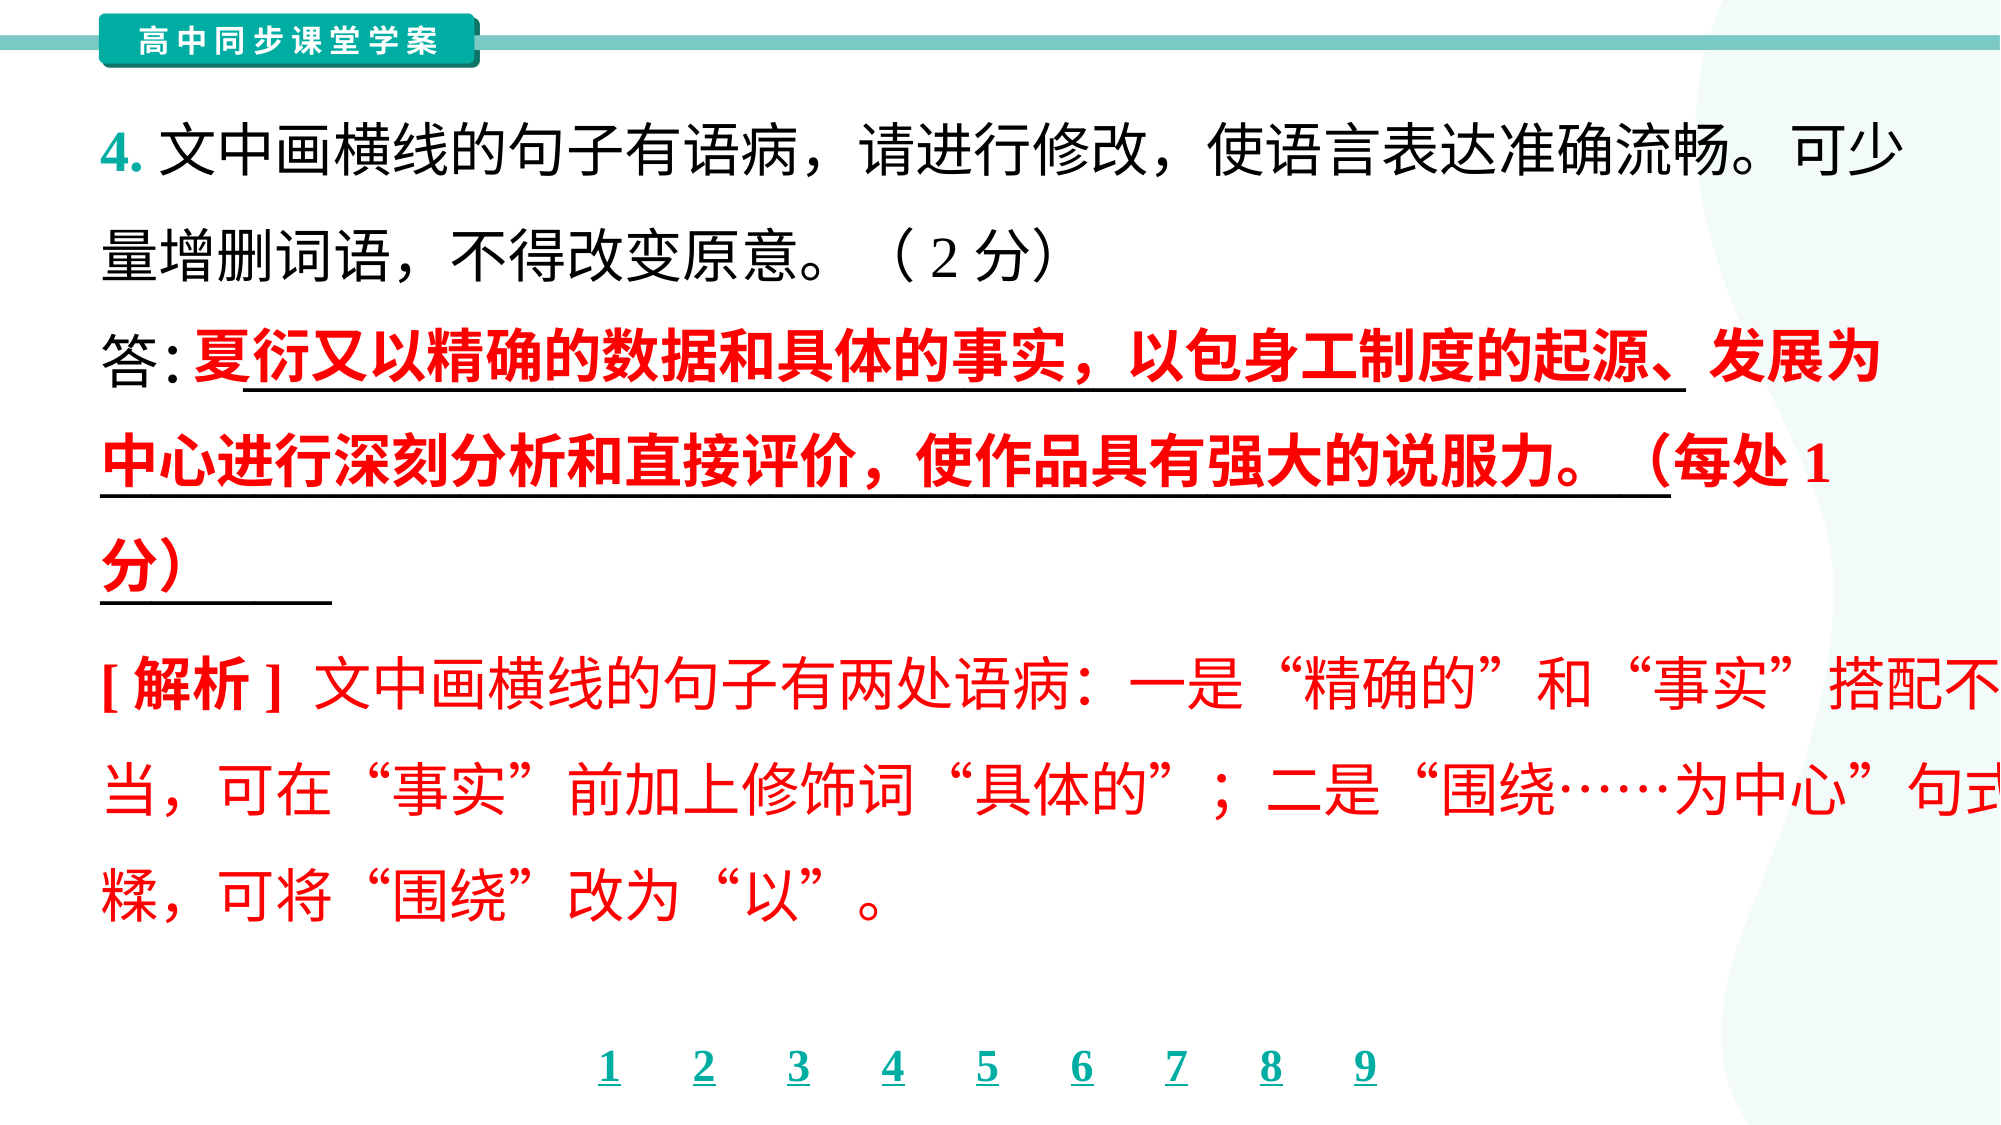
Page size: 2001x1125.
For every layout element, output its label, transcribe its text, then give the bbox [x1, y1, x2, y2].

picture [0, 0, 2000, 1125]
text_box 4.文中画横线的句子有语病，请进行修改，使语言表达准确流畅。可少 量增删词语，不得改变原意。（2分） 答： ________________________________________________________ _____________________________________________________________ _________ [100, 600, 1899, 608]
text_box 夏衍又以精确的数据和具体的事实，以包身工制度的起源、发展为中心进行深刻分析和直接评价，使作品具有强大的说服力。（每处1分） [100, 284, 1899, 600]
text_box 4.文中画横线的句子有语病，请进行修改，使语言表达准确流畅。可少 量增删词语，不得改变原意。（2分） 答： ________________________________________________________ _____________________________________________________________ _________ [100, 76, 1899, 284]
text_box [解析] 文中画横线的句子有两处语病：一是“精确的”和“事实”搭配不 当，可在“事实”前加上修饰词“具体的”；二是“围绕……为中心”句式杂 糅，可将“围绕”改为“以”。 [100, 610, 1899, 930]
